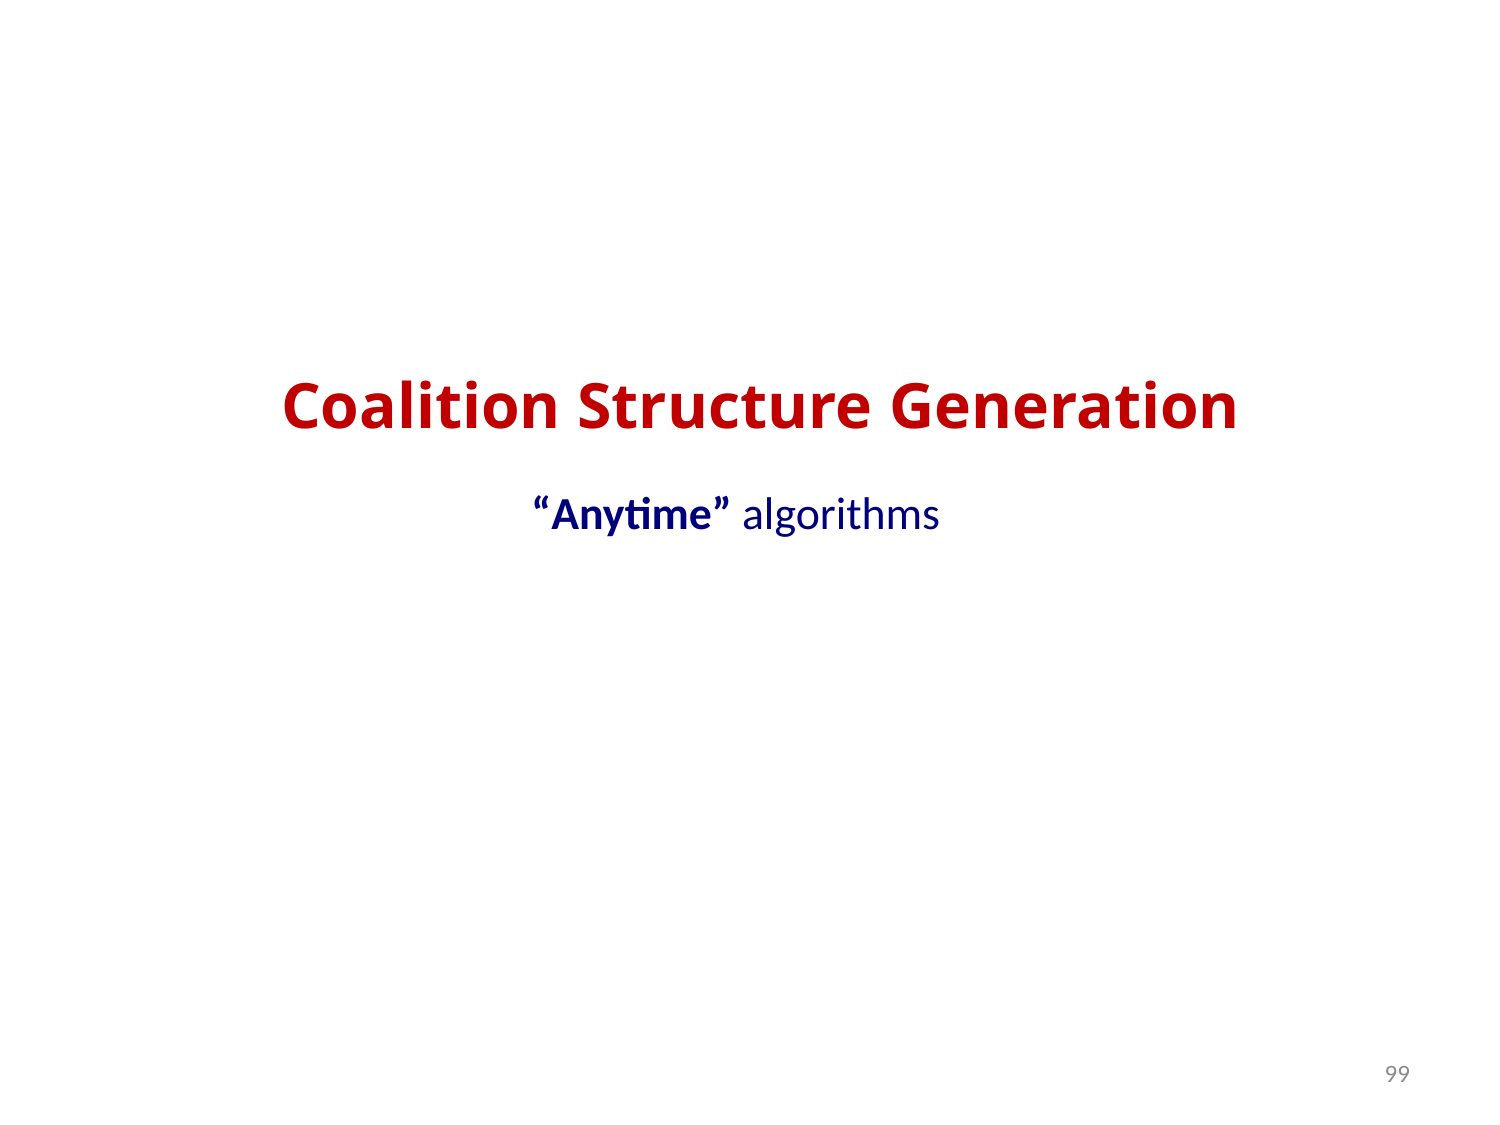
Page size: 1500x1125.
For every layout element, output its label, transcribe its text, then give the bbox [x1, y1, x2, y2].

text_box Coalition Structure Generation [122, 358, 1400, 449]
text_box “Anytime” algorithms [96, 476, 1375, 547]
slide_number 99 [1074, 1042, 1425, 1103]
